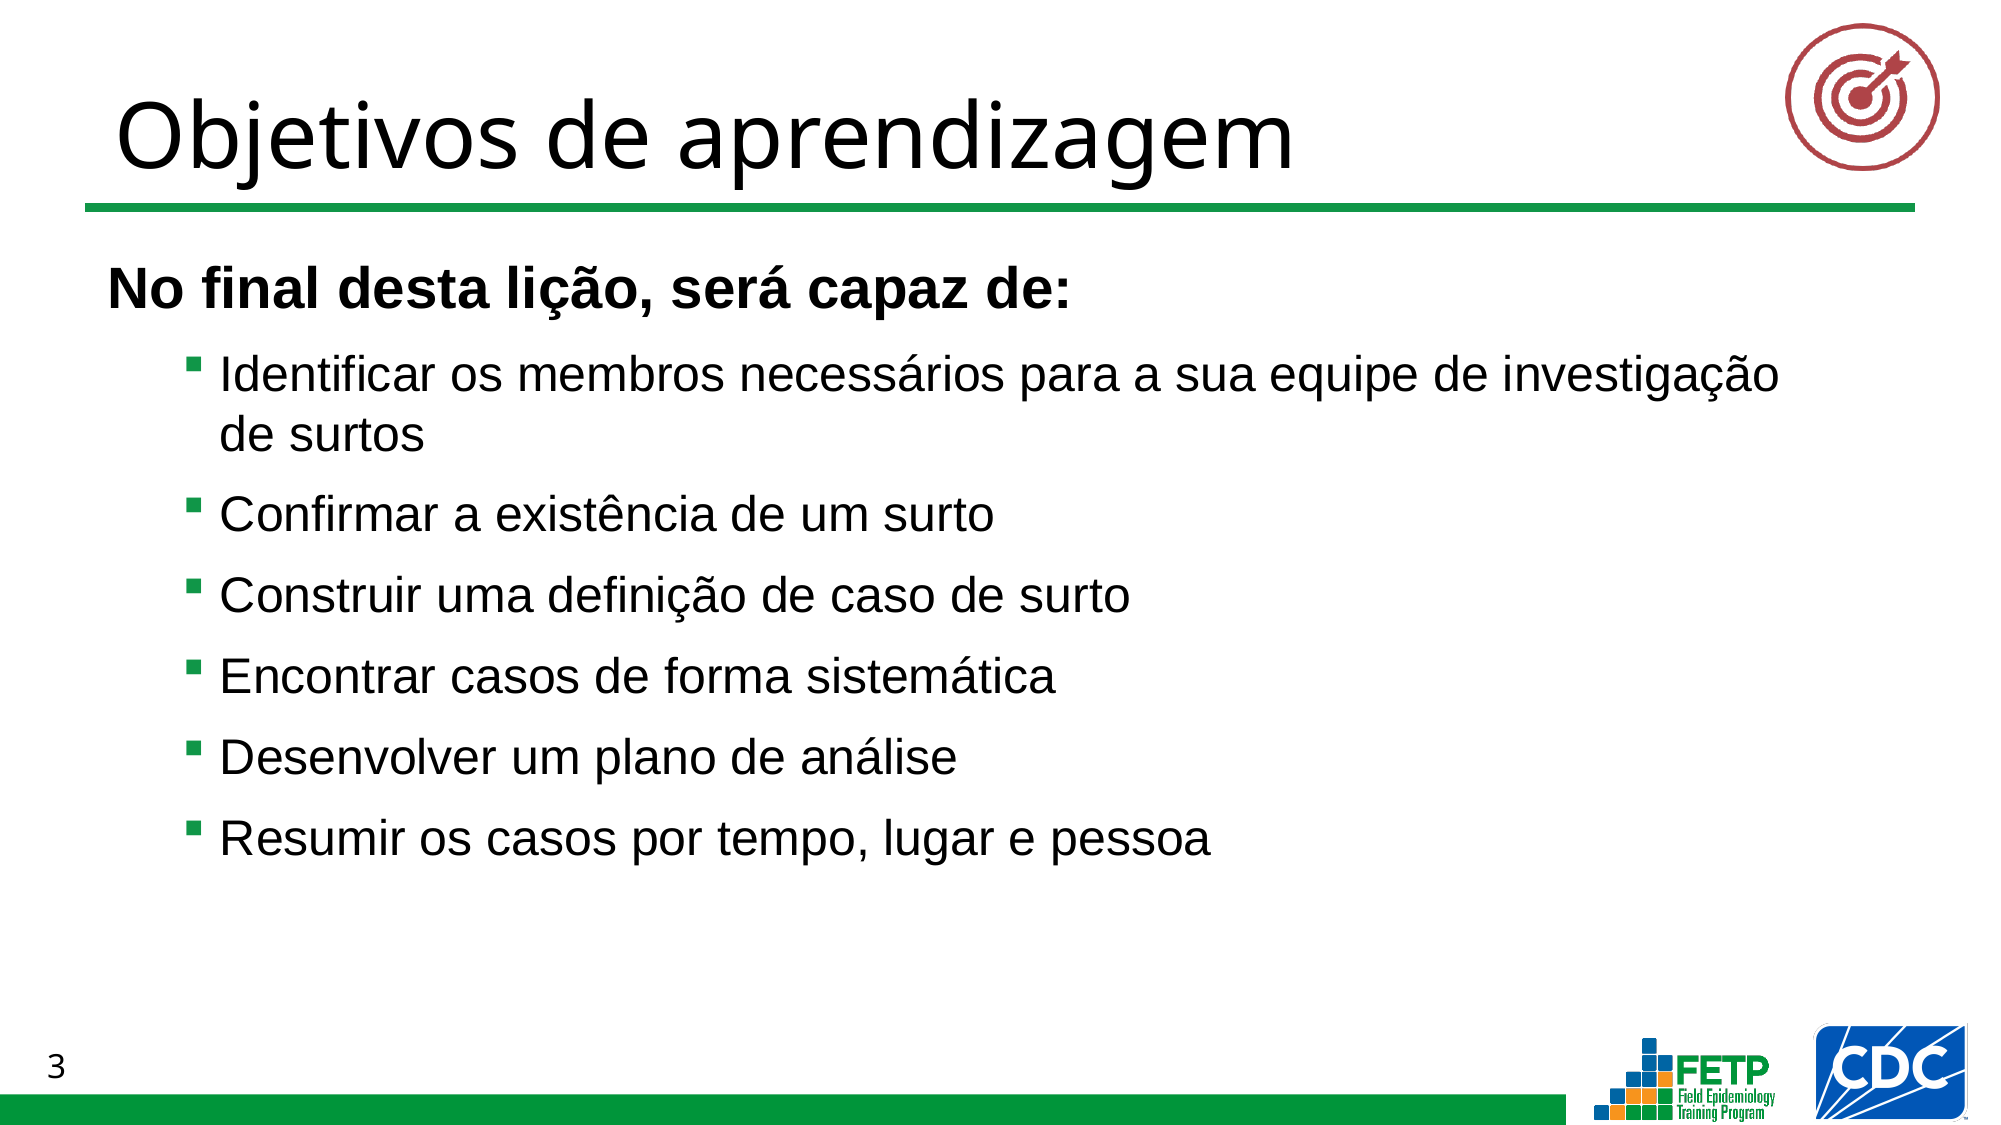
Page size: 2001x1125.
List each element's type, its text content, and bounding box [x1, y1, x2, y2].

picture [1813, 1023, 1968, 1122]
picture [1785, 23, 1940, 171]
list No final desta lição, será capaz de: Identificar os membros necessários para a sua equipe de investigação de surtos Confirmar a existência de um surto Construir uma definição de caso de surto Encontrar casos de forma sistemática Desenvolver um plano de análise Resumir os casos por tempo, lugar e pessoa [92, 242, 1863, 1004]
picture [1594, 1038, 1775, 1122]
